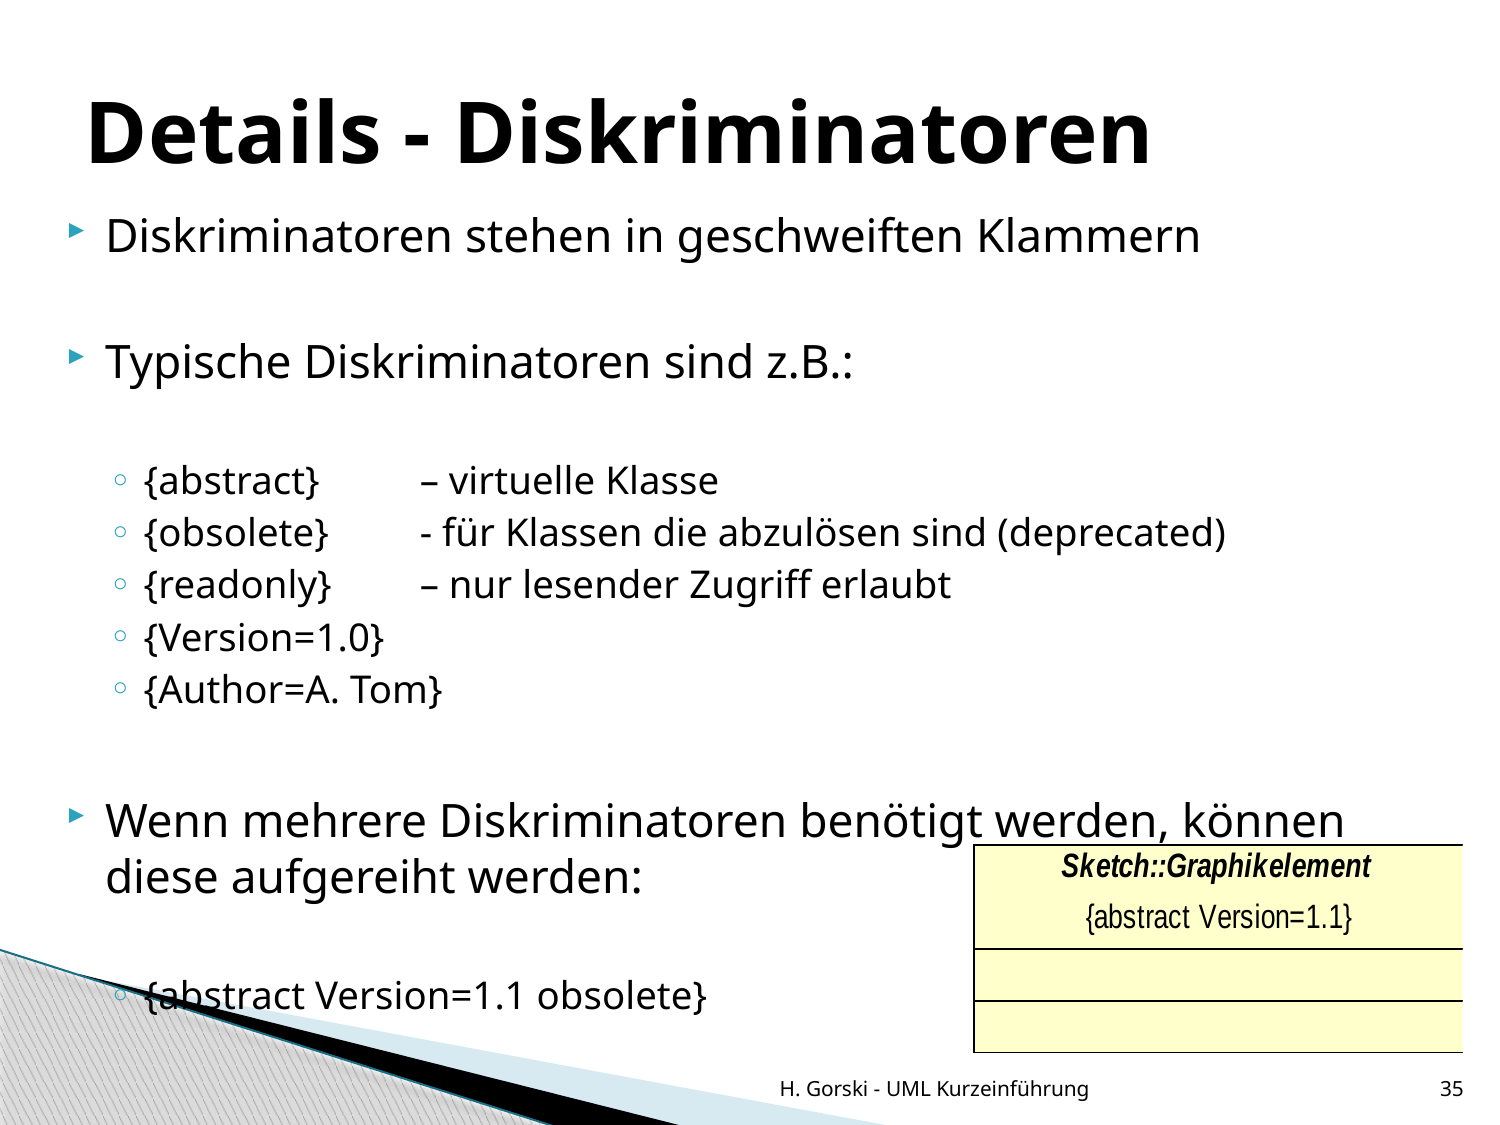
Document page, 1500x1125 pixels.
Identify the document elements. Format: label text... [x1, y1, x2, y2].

title Details - Diskriminatoren [70, 35, 1421, 199]
list Diskriminatoren stehen in geschweiften Klammern Typische Diskriminatoren sind z.B.: {abstract} – virtuelle Klasse {obsolete} - für Klassen die abzulösen sind (deprecated) {readonly} – nur lesender Zugriff erlaubt {Version=1.0} {Author=A. Tom} Wenn mehrere Diskriminatoren benötigt werden, können diese aufgereiht werden: {abstract Version=1.1 obsolete} [35, 199, 1454, 1032]
footer H. Gorski - UML Kurzeinführung [718, 1051, 1105, 1112]
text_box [972, 843, 1465, 1055]
slide_number 35 [1418, 1051, 1479, 1112]
